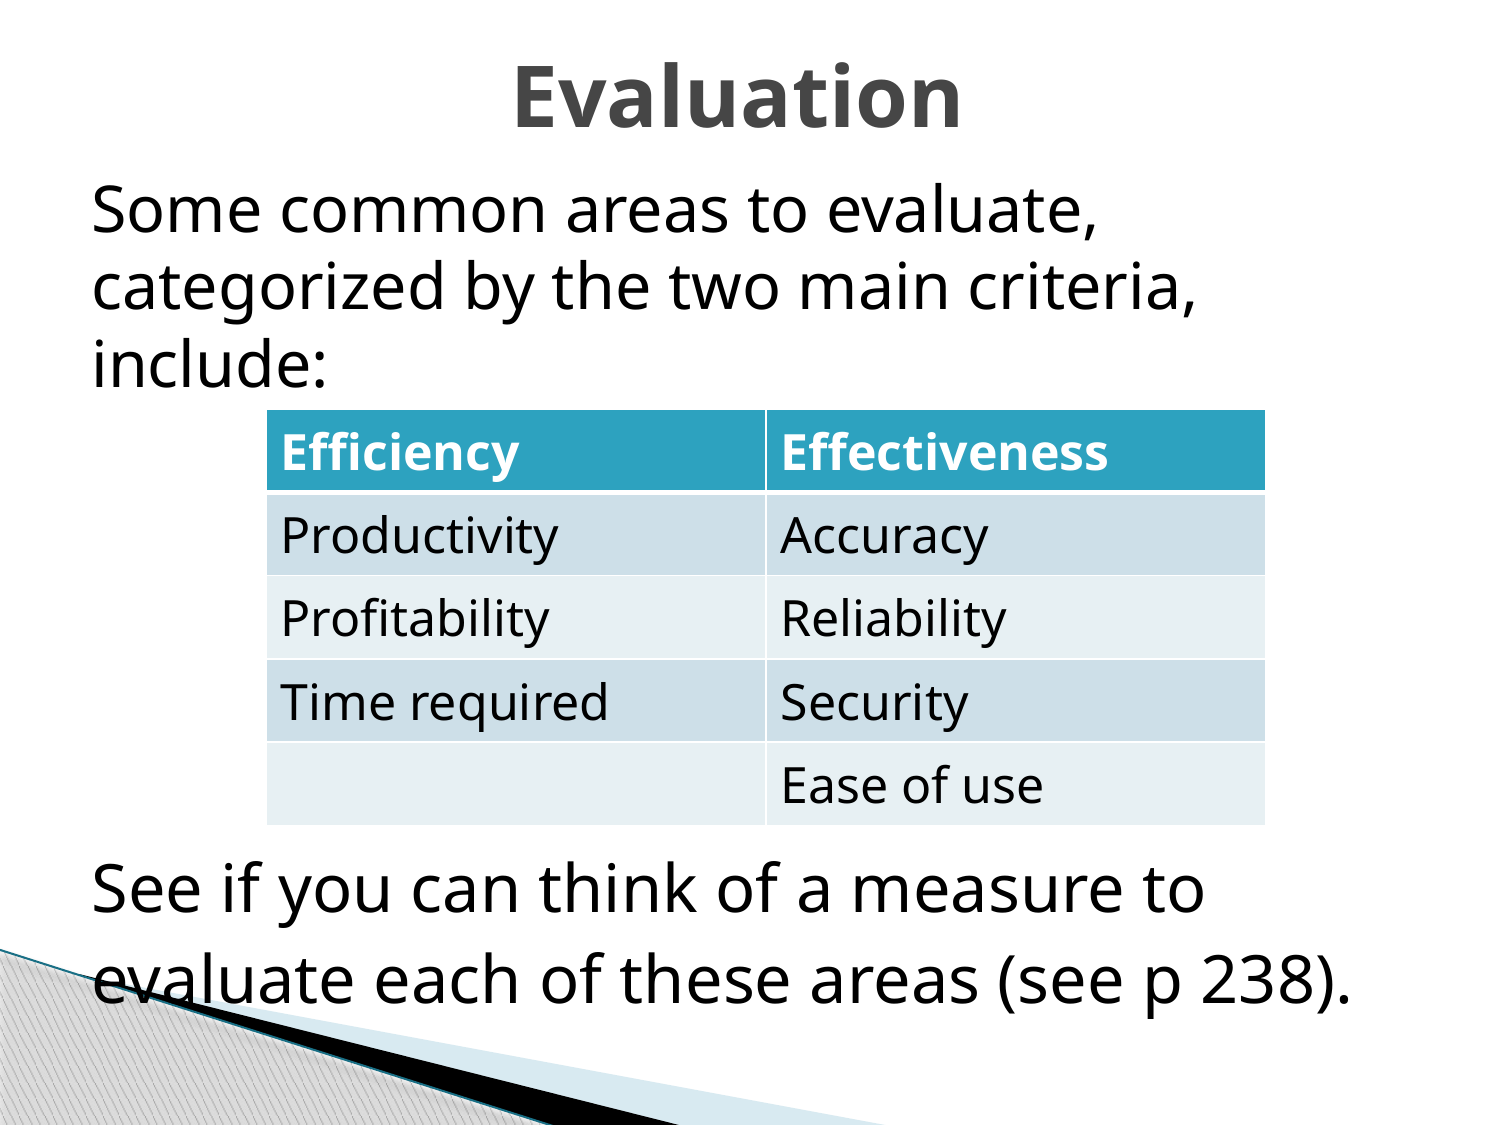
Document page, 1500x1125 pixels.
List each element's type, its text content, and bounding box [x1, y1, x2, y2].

table_cell Security [767, 660, 1265, 741]
table_cell Accuracy [767, 495, 1265, 575]
text_box See if you can think of a measure to evaluate each of these areas (see p 238). [76, 834, 1447, 1035]
table_cell Profitability [267, 576, 765, 658]
table_cell Productivity [267, 495, 765, 575]
table_cell Ease of use [767, 743, 1265, 825]
table_header Efficiency [267, 410, 765, 490]
table_cell Reliability [767, 576, 1265, 658]
table_header Effectiveness [767, 410, 1265, 490]
table_cell Time required [267, 660, 765, 741]
table_cell [267, 743, 765, 825]
list Some common areas to evaluate, categorized by the two main criteria, include: [76, 160, 1447, 409]
title Evaluation [100, 0, 1376, 188]
